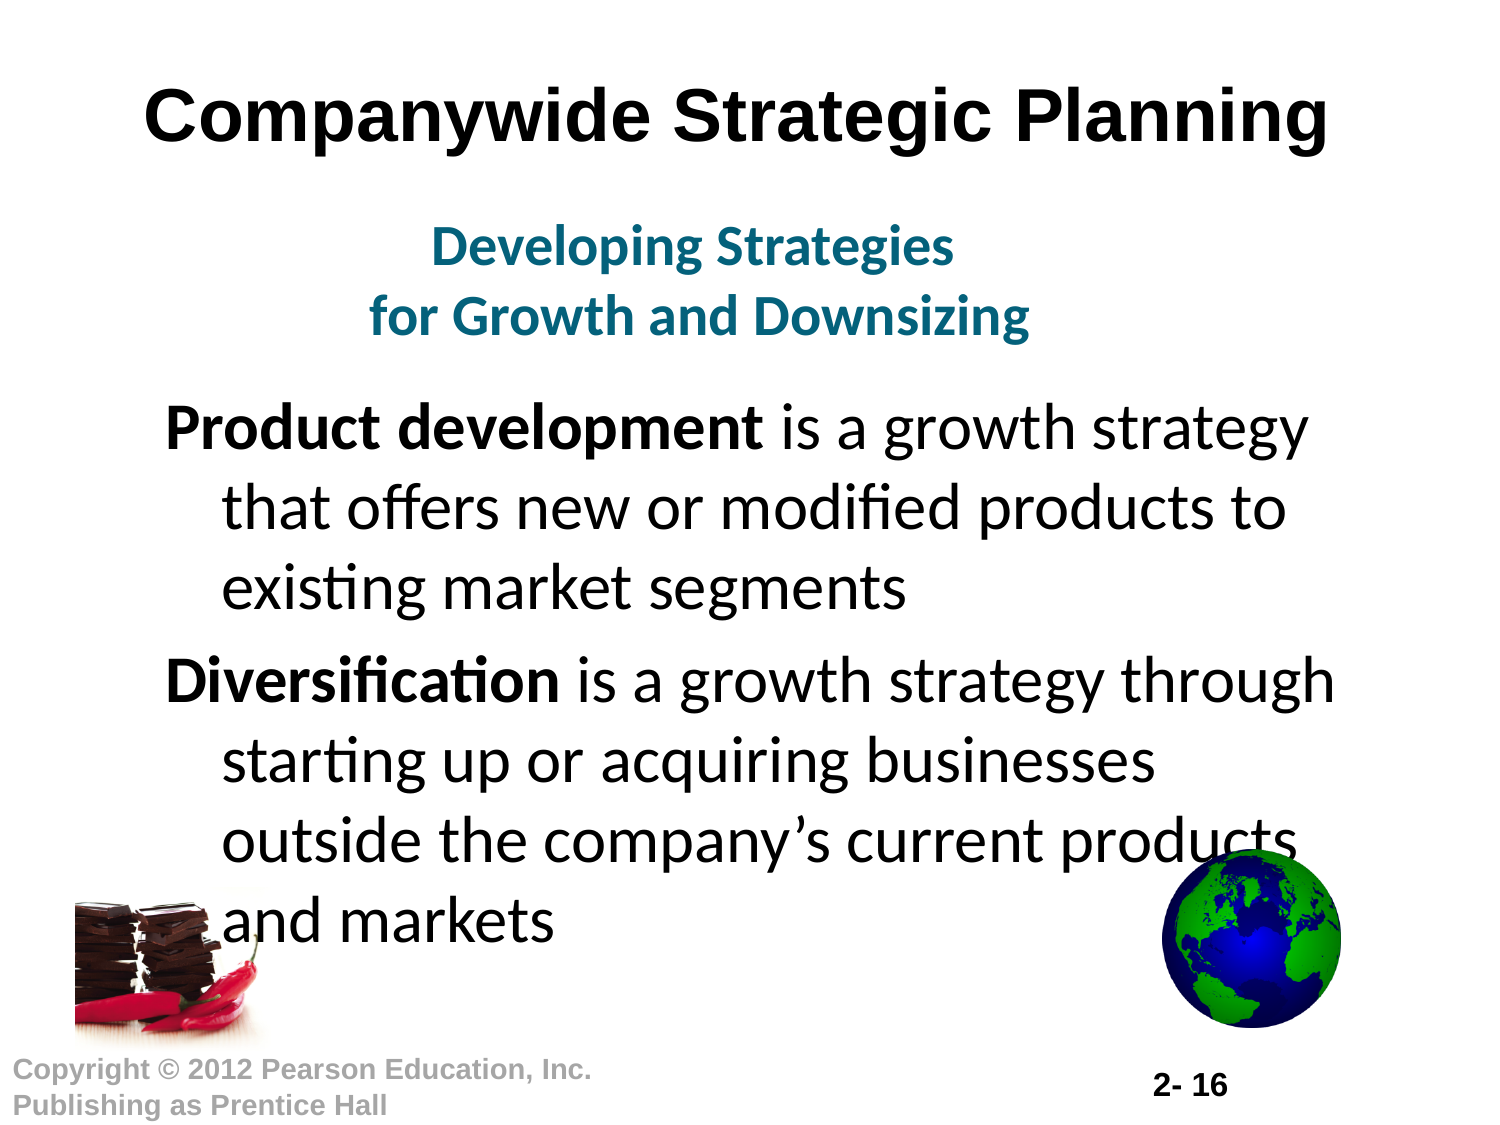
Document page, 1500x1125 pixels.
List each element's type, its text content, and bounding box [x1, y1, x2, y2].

picture [75, 887, 275, 1054]
picture [1162, 849, 1341, 1028]
title Companywide Strategic Planning [99, 24, 1376, 213]
list Product development is a growth strategy that offers new or modified products to existing market segments Diversification is a growth strategy through starting up or acquiring businesses outside the company’s current products and markets [149, 374, 1376, 1013]
list Developing Strategies for Growth and Downsizing [112, 213, 1288, 263]
